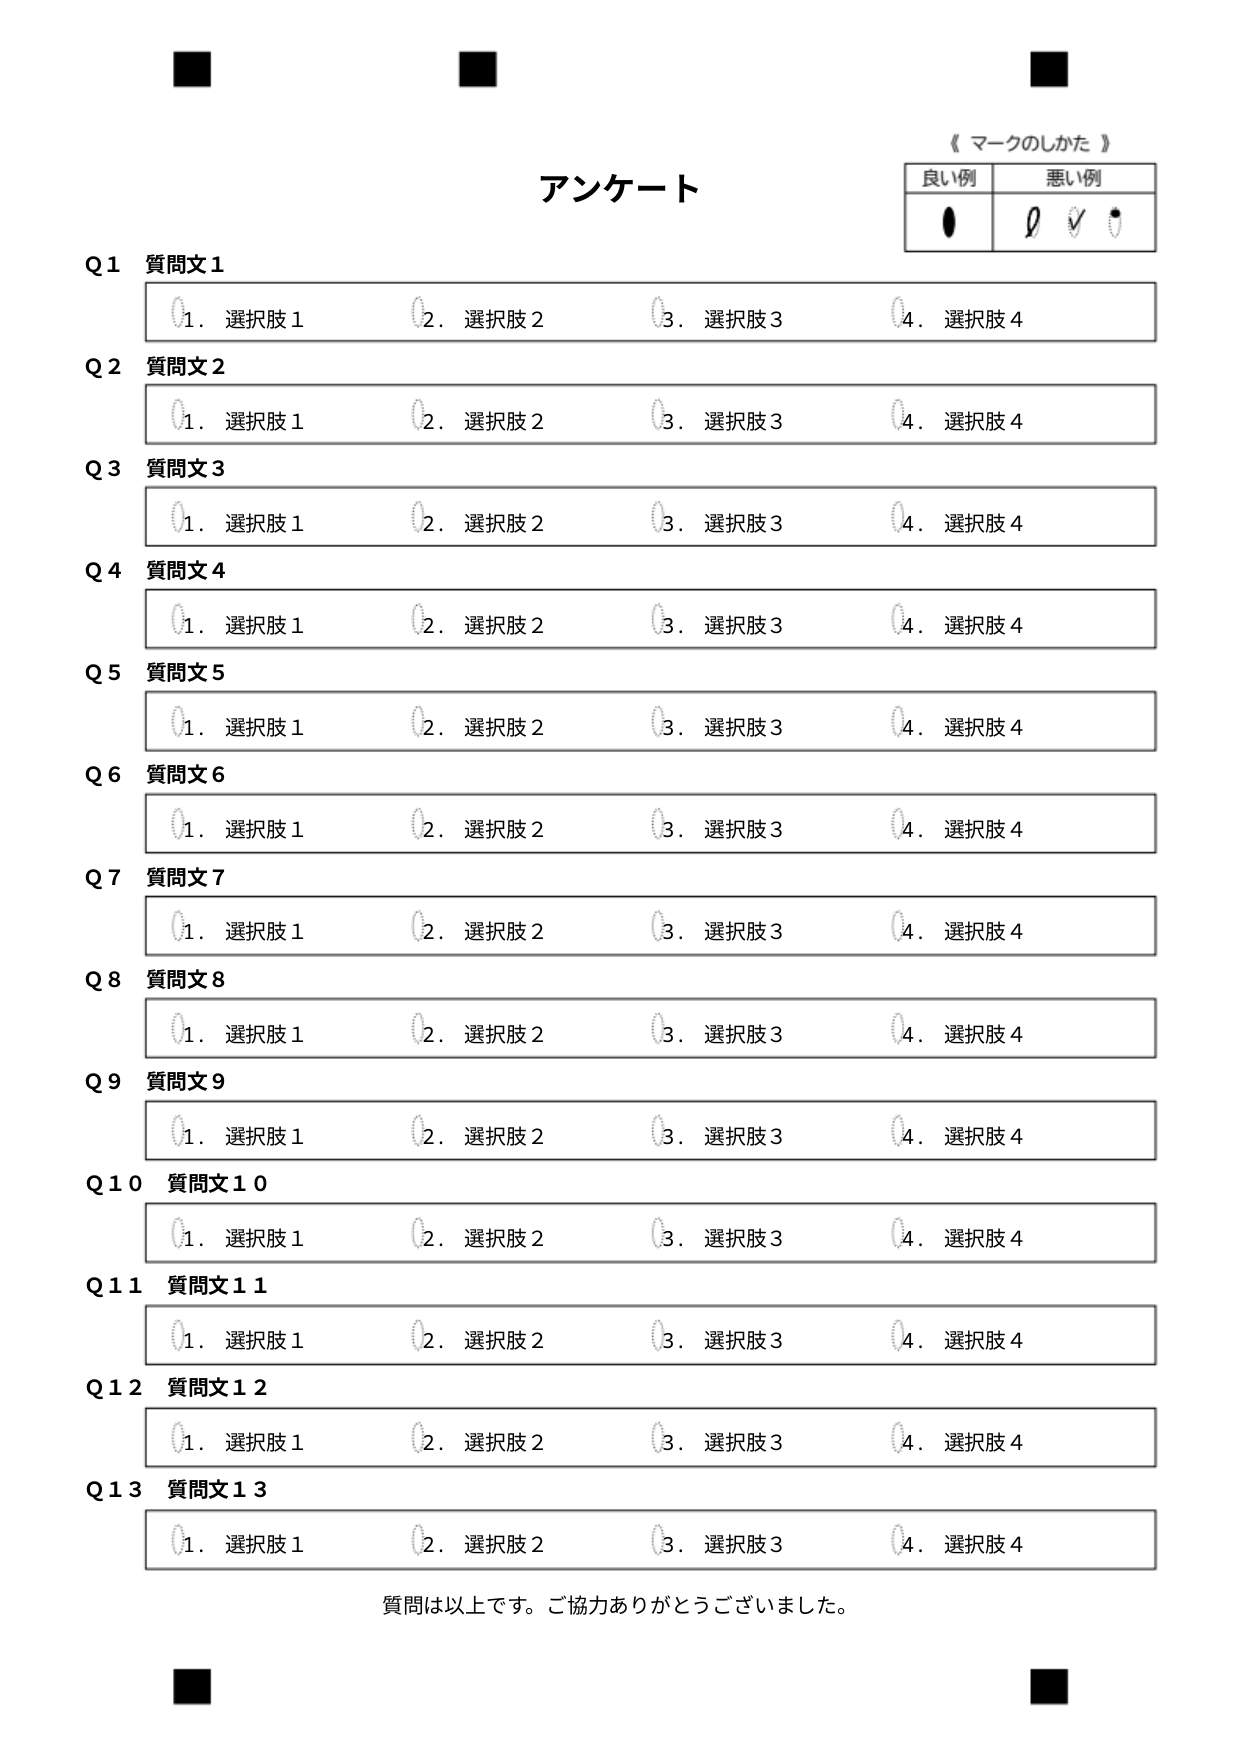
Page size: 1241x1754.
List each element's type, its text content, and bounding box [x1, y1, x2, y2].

text_box 2. 選択肢２ [407, 1303, 563, 1360]
text_box Ｑ１２ 質問文１２ [69, 1367, 286, 1407]
text_box 4. 選択肢４ [887, 792, 1042, 850]
text_box Ｑ１ 質問文１ [68, 244, 244, 284]
text_box Ｑ２ 質問文２ [69, 346, 245, 387]
text_box 1. 選択肢１ [167, 588, 323, 646]
text_box 1. 選択肢１ [167, 1507, 323, 1564]
text_box 3. 選択肢３ [647, 384, 803, 442]
text_box 4. 選択肢４ [887, 486, 1042, 544]
text_box 4. 選択肢４ [887, 384, 1042, 442]
text_box 1. 選択肢１ [167, 792, 323, 850]
text_box Ｑ３ 質問文３ [69, 448, 245, 489]
text_box 2. 選択肢２ [407, 690, 563, 748]
text_box 3. 選択肢３ [647, 792, 803, 850]
text_box 2. 選択肢２ [407, 1405, 563, 1462]
text_box 4. 選択肢４ [887, 1201, 1042, 1258]
text_box 1. 選択肢１ [167, 1405, 323, 1462]
text_box 1. 選択肢１ [167, 384, 323, 442]
text_box 4. 選択肢４ [887, 588, 1042, 646]
text_box Ｑ１０ 質問文１０ [69, 1163, 286, 1203]
text_box 3. 選択肢３ [647, 1303, 803, 1360]
text_box 4. 選択肢４ [887, 1099, 1042, 1156]
text_box 3. 選択肢３ [647, 588, 803, 646]
text_box 3. 選択肢３ [647, 895, 803, 952]
text_box 2. 選択肢２ [407, 1099, 563, 1156]
text_box 1. 選択肢１ [167, 1303, 323, 1360]
text_box 3. 選択肢３ [647, 486, 803, 544]
text_box 1. 選択肢１ [167, 997, 323, 1054]
text_box 3. 選択肢３ [647, 997, 803, 1054]
text_box Ｑ６ 質問文６ [69, 754, 245, 795]
text_box 3. 選択肢３ [647, 1405, 803, 1462]
text_box 2. 選択肢２ [407, 997, 563, 1054]
text_box 2. 選択肢２ [407, 384, 563, 442]
text_box 1. 選択肢１ [167, 282, 323, 339]
text_box 4. 選択肢４ [887, 1405, 1042, 1462]
text_box 4. 選択肢４ [887, 895, 1042, 952]
text_box 質問は以上です。ご協力ありがとうございました。 [0, 1585, 1241, 1626]
text_box Ｑ９ 質問文９ [69, 1060, 245, 1101]
text_box 4. 選択肢４ [887, 1303, 1042, 1360]
text_box 3. 選択肢３ [647, 1201, 803, 1258]
text_box Ｑ４ 質問文４ [69, 550, 245, 591]
text_box Ｑ７ 質問文７ [69, 856, 245, 897]
text_box Ｑ５ 質問文５ [69, 652, 245, 693]
text_box 2. 選択肢２ [407, 895, 563, 952]
text_box 2. 選択肢２ [407, 282, 563, 339]
text_box 1. 選択肢１ [167, 486, 323, 544]
text_box 4. 選択肢４ [887, 997, 1042, 1054]
text_box 2. 選択肢２ [407, 486, 563, 544]
text_box 3. 選択肢３ [647, 1099, 803, 1156]
text_box 4. 選択肢４ [887, 1507, 1042, 1564]
text_box 2. 選択肢２ [407, 588, 563, 646]
text_box Ｑ１３ 質問文１３ [69, 1469, 286, 1509]
text_box Ｑ１１ 質問文１１ [69, 1265, 286, 1305]
text_box 2. 選択肢２ [407, 1201, 563, 1258]
text_box 2. 選択肢２ [407, 792, 563, 850]
text_box 1. 選択肢１ [167, 895, 323, 952]
text_box 1. 選択肢１ [167, 1201, 323, 1258]
text_box 3. 選択肢３ [647, 282, 803, 339]
text_box 4. 選択肢４ [887, 690, 1042, 748]
text_box 3. 選択肢３ [647, 1507, 803, 1564]
text_box 4. 選択肢４ [887, 282, 1042, 339]
text_box 3. 選択肢３ [647, 690, 803, 748]
text_box 1. 選択肢１ [167, 690, 323, 748]
text_box Ｑ８ 質問文８ [69, 958, 245, 999]
text_box 2. 選択肢２ [407, 1507, 563, 1564]
text_box アンケート [0, 160, 1241, 215]
text_box 1. 選択肢１ [167, 1099, 323, 1156]
